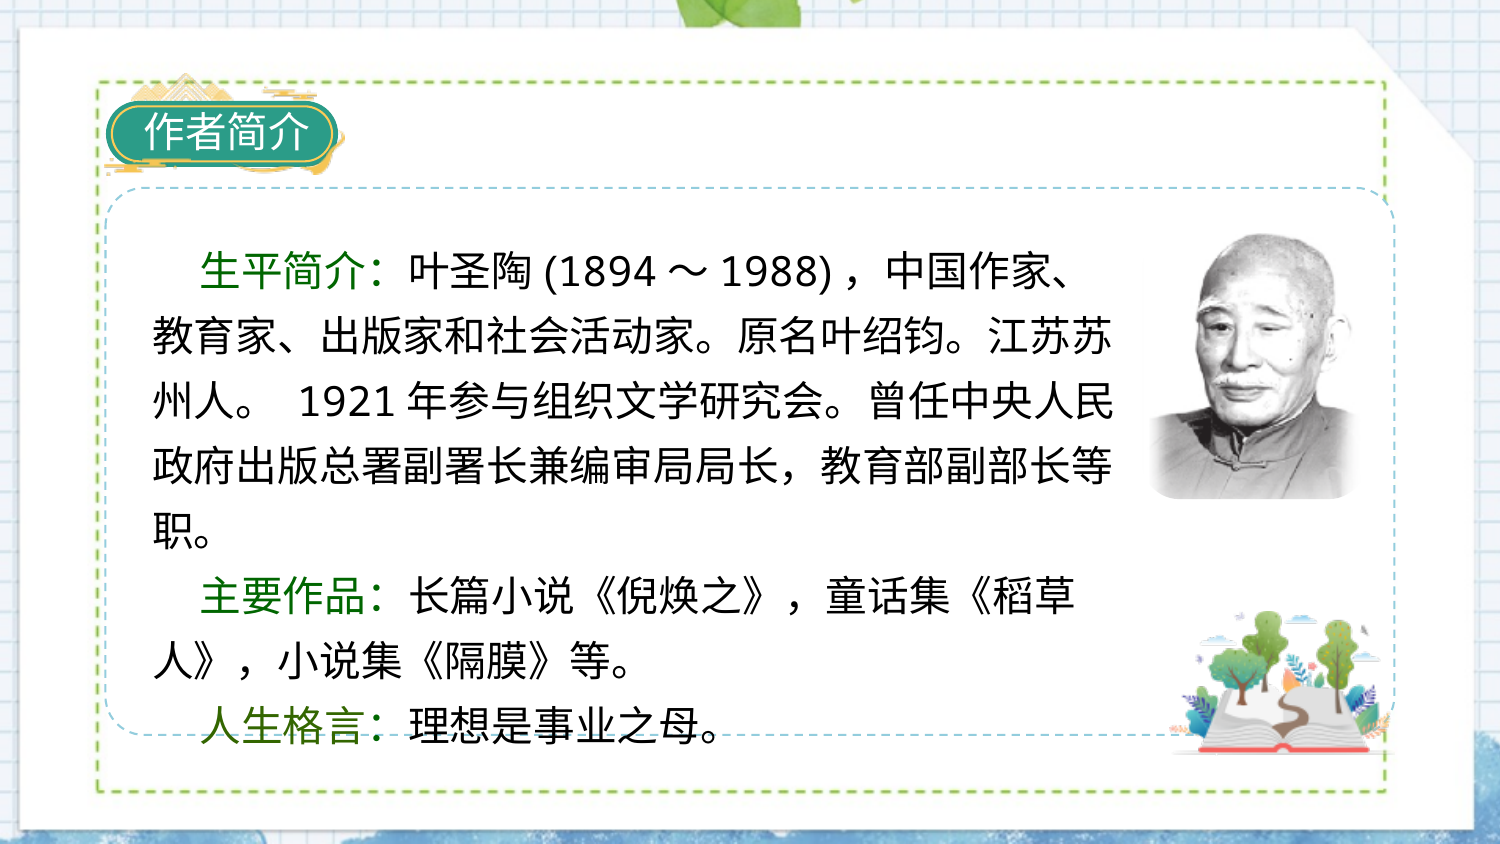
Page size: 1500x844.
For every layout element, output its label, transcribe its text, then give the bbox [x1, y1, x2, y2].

text_box [104, 186, 1396, 736]
picture [0, 0, 1500, 844]
text_box 生平简介：叶圣陶(1894～1988)，中国作家、教育家、出版家和社会活动家。原名叶绍钧。江苏苏州人。 1921年参与组织文学研究会。曾任中央人民政府出版总署副署长兼编审局局长，教育部副部长等职。 主要作品：长篇小说《倪焕之》，童话集《稻草人》，小说集《隔膜》等。 人生格言：理想是事业之母。 [137, 221, 1150, 757]
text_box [104, 73, 345, 176]
